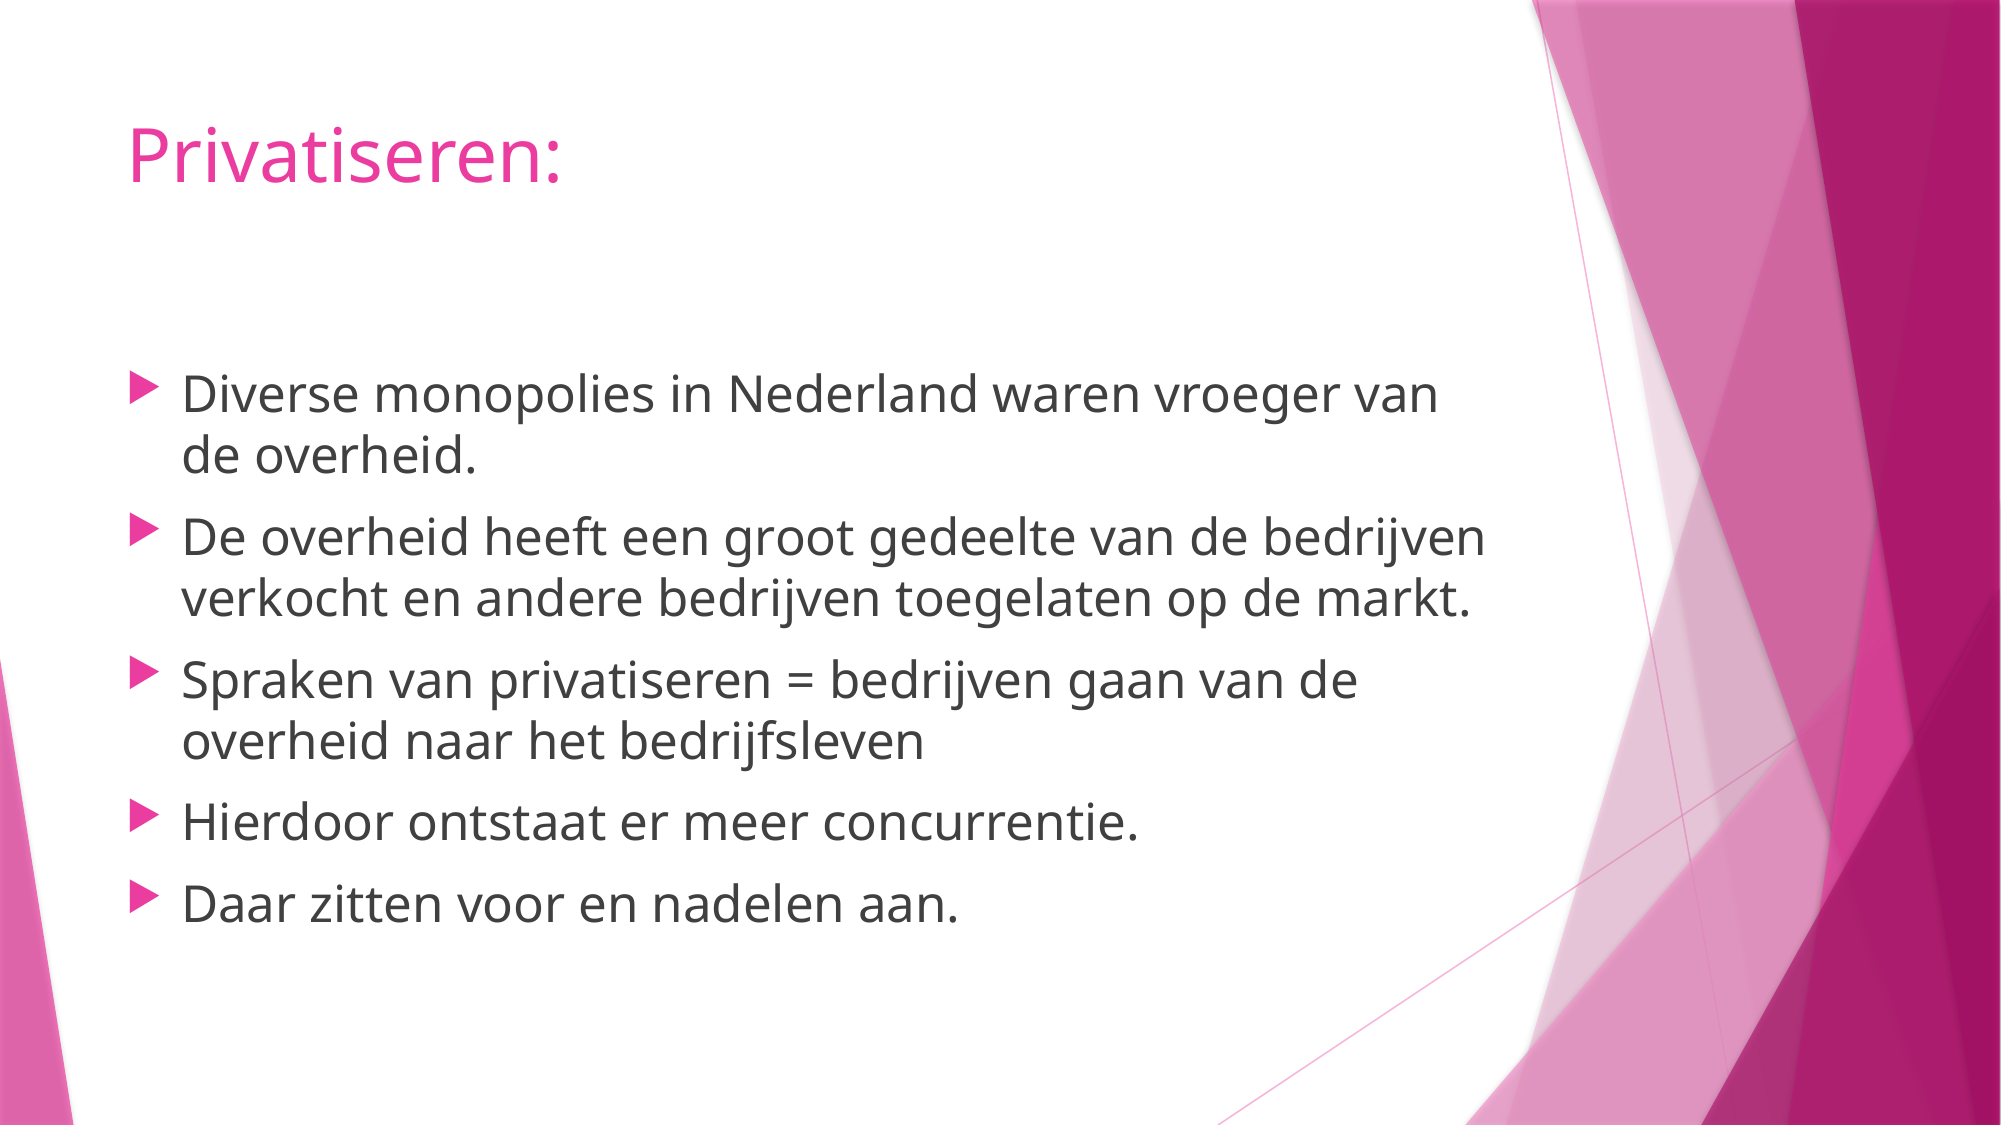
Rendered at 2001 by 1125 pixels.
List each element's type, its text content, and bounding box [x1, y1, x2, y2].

list Diverse monopolies in Nederland waren vroeger van de overheid. De overheid heeft een groot gedeelte van de bedrijven verkocht en andere bedrijven toegelaten op de markt. Spraken van privatiseren = bedrijven gaan van de overheid naar het bedrijfsleven Hierdoor ontstaat er meer concurrentie. Daar zitten voor en nadelen aan. [111, 354, 1522, 992]
title Privatiseren: [111, 99, 1522, 317]
